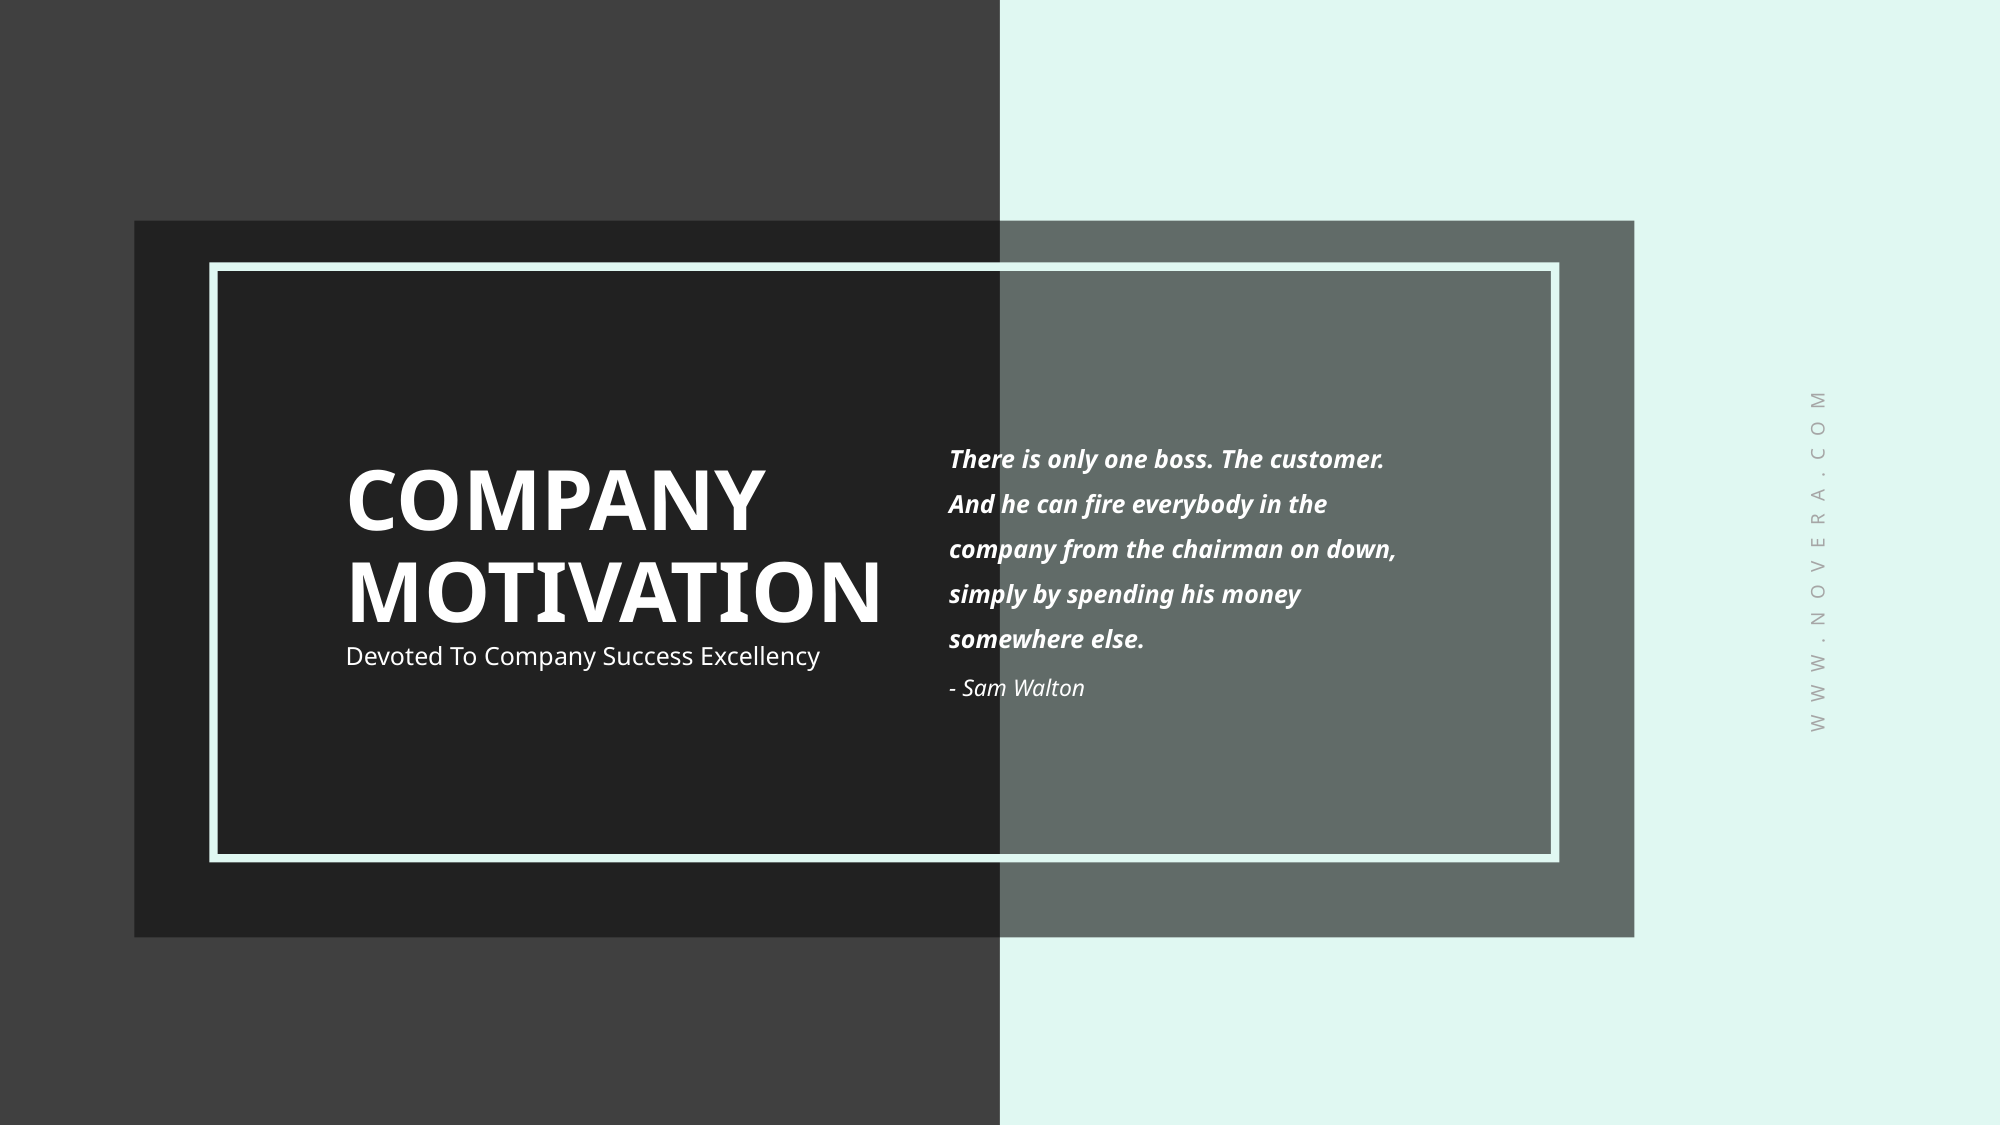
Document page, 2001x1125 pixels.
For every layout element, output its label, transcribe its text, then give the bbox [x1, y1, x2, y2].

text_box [949, 428, 1423, 697]
text_box [999, 0, 2000, 1125]
text_box WWW.NOVERA.COM [1805, 360, 1829, 766]
picture [134, 187, 1635, 938]
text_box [345, 454, 889, 671]
